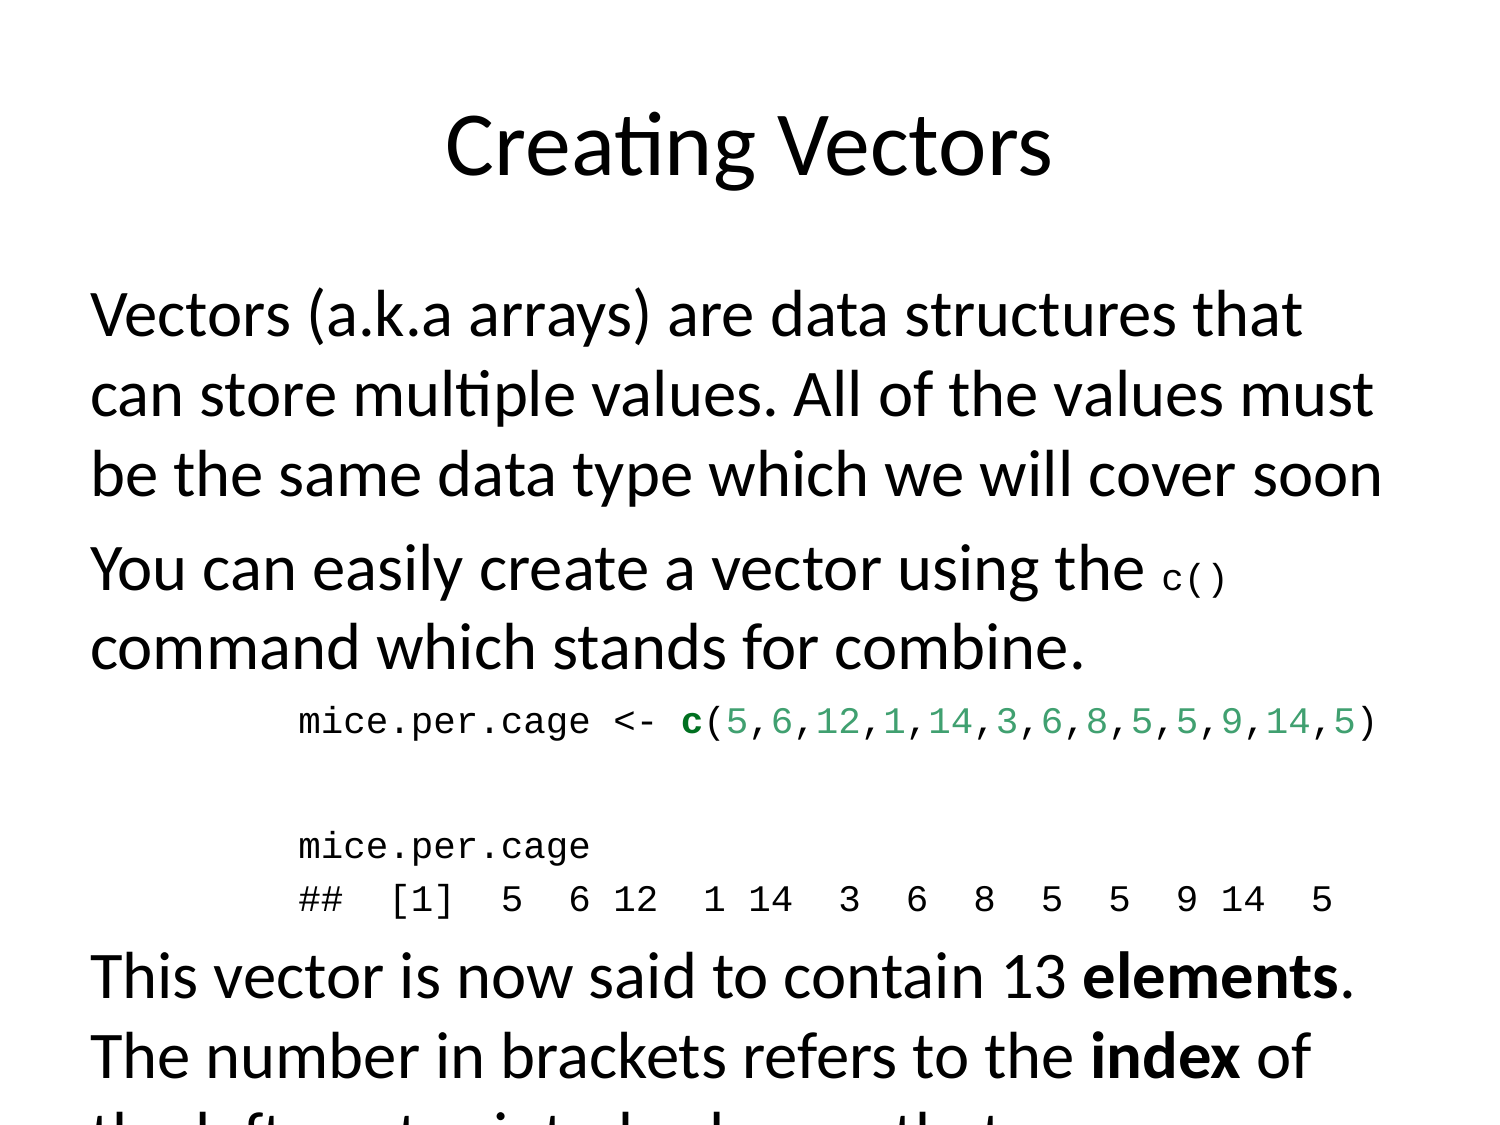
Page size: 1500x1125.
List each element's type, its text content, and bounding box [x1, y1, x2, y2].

list Vectors (a.k.a arrays) are data structures that can store multiple values. All of the values must be the same data type which we will cover soon You can easily create a vector using the c() command which stands for combine. mice.per.cage <- c(5,6,12,1,14,3,6,8,5,5,9,14,5) mice.per.cage ## [1] 5 6 12 1 14 3 6 8 5 5 9 14 5 This vector is now said to contain 13 elements. The number in brackets refers to the index of the leftmost printed value on that row. [75, 262, 1425, 1005]
title Creating Vectors [75, 45, 1425, 233]
